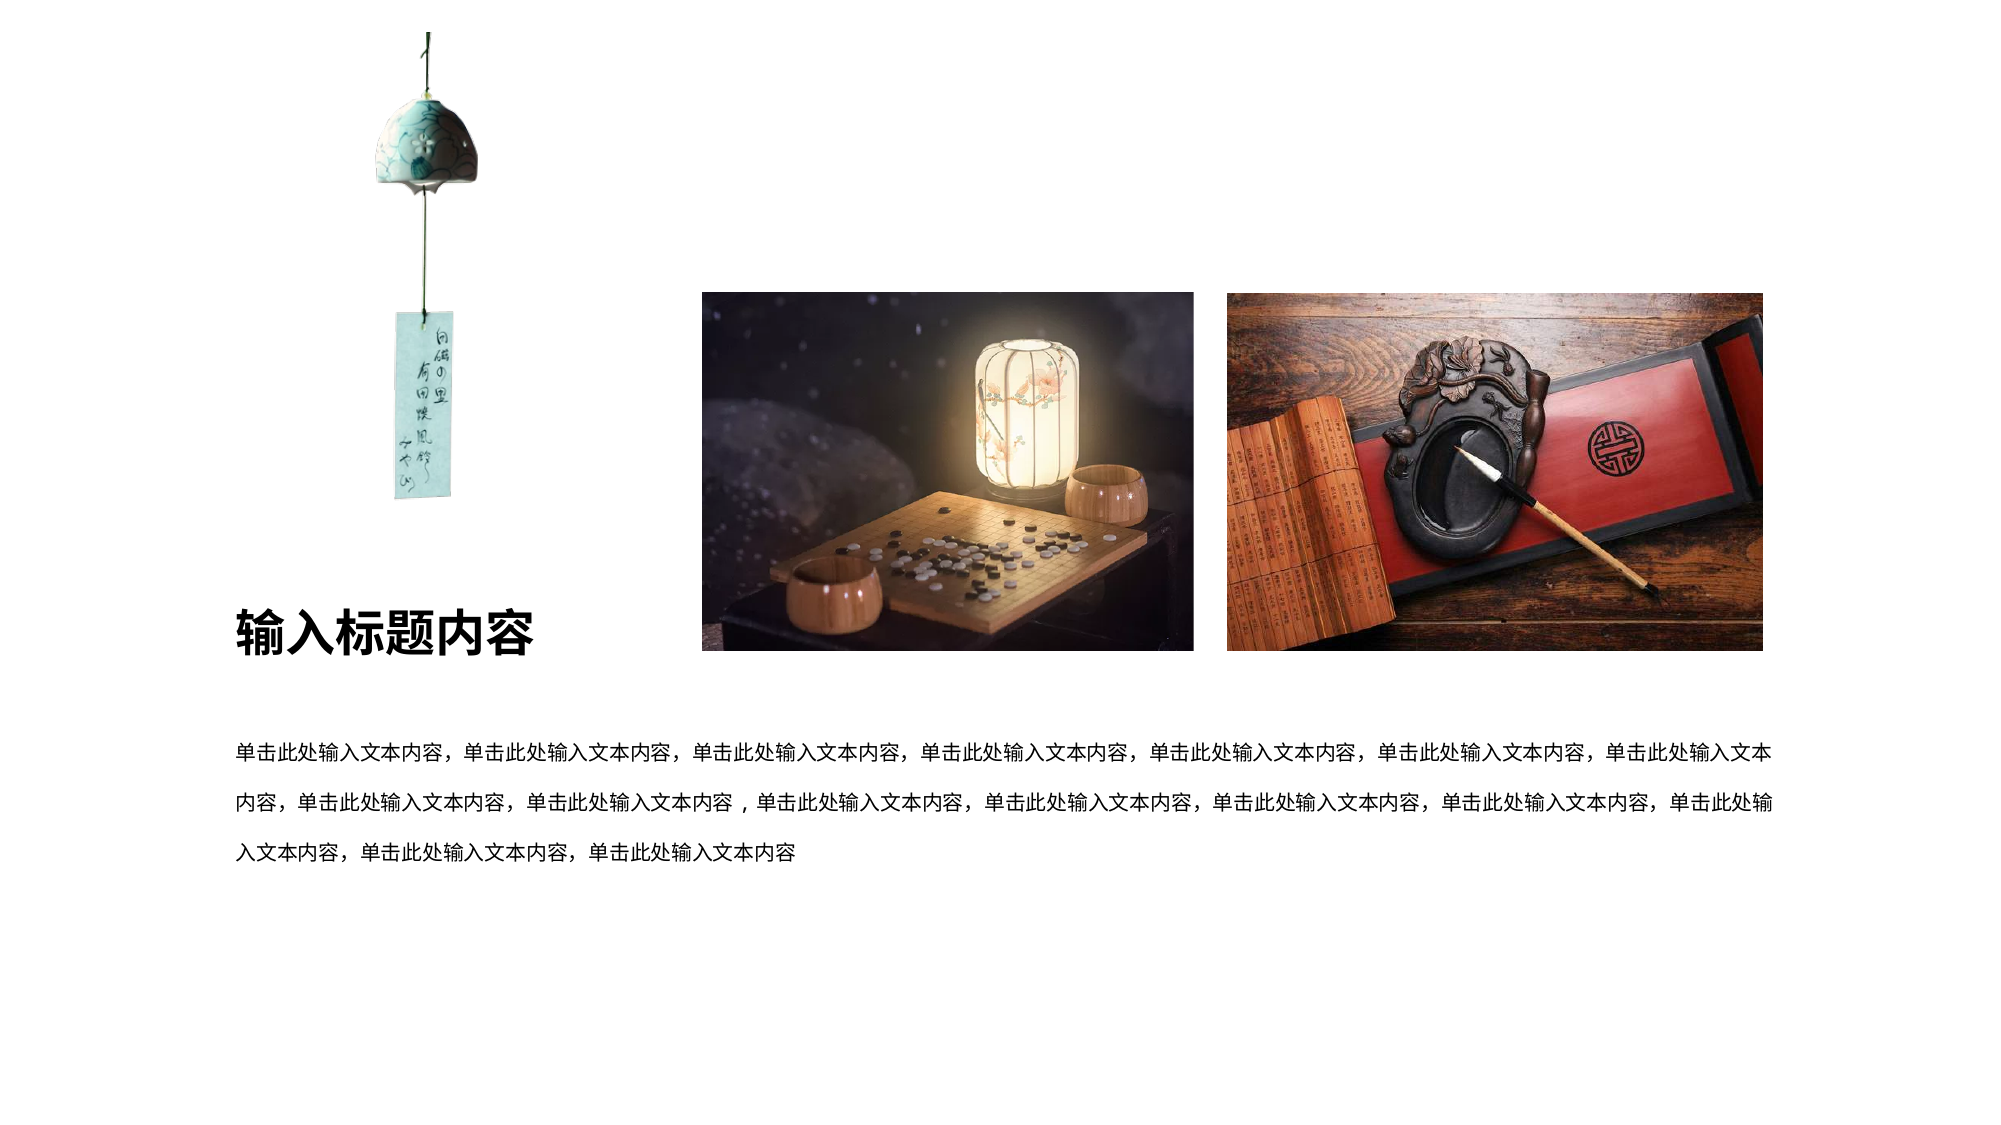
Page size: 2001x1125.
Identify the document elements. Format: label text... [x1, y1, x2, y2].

text_box 输入标题内容 [220, 593, 610, 669]
text_box 单击此处输入文本内容，单击此处输入文本内容，单击此处输入文本内容，单击此处输入文本内容，单击此处输入文本内容，单击此处输入文本内容，单击此处输入文本内容，单击此处输入文本内容，单击此处输入文本内容,单击此处输入文本内容，单击此处输入文本内容，单击此处输入文本内容，单击此处输入文本内容，单击此处输入文本内容，单击此处输入文本内容，单击此处输入文本内容 [220, 707, 1793, 873]
picture [702, 292, 1194, 651]
picture [320, 32, 511, 594]
picture [1227, 293, 1763, 651]
